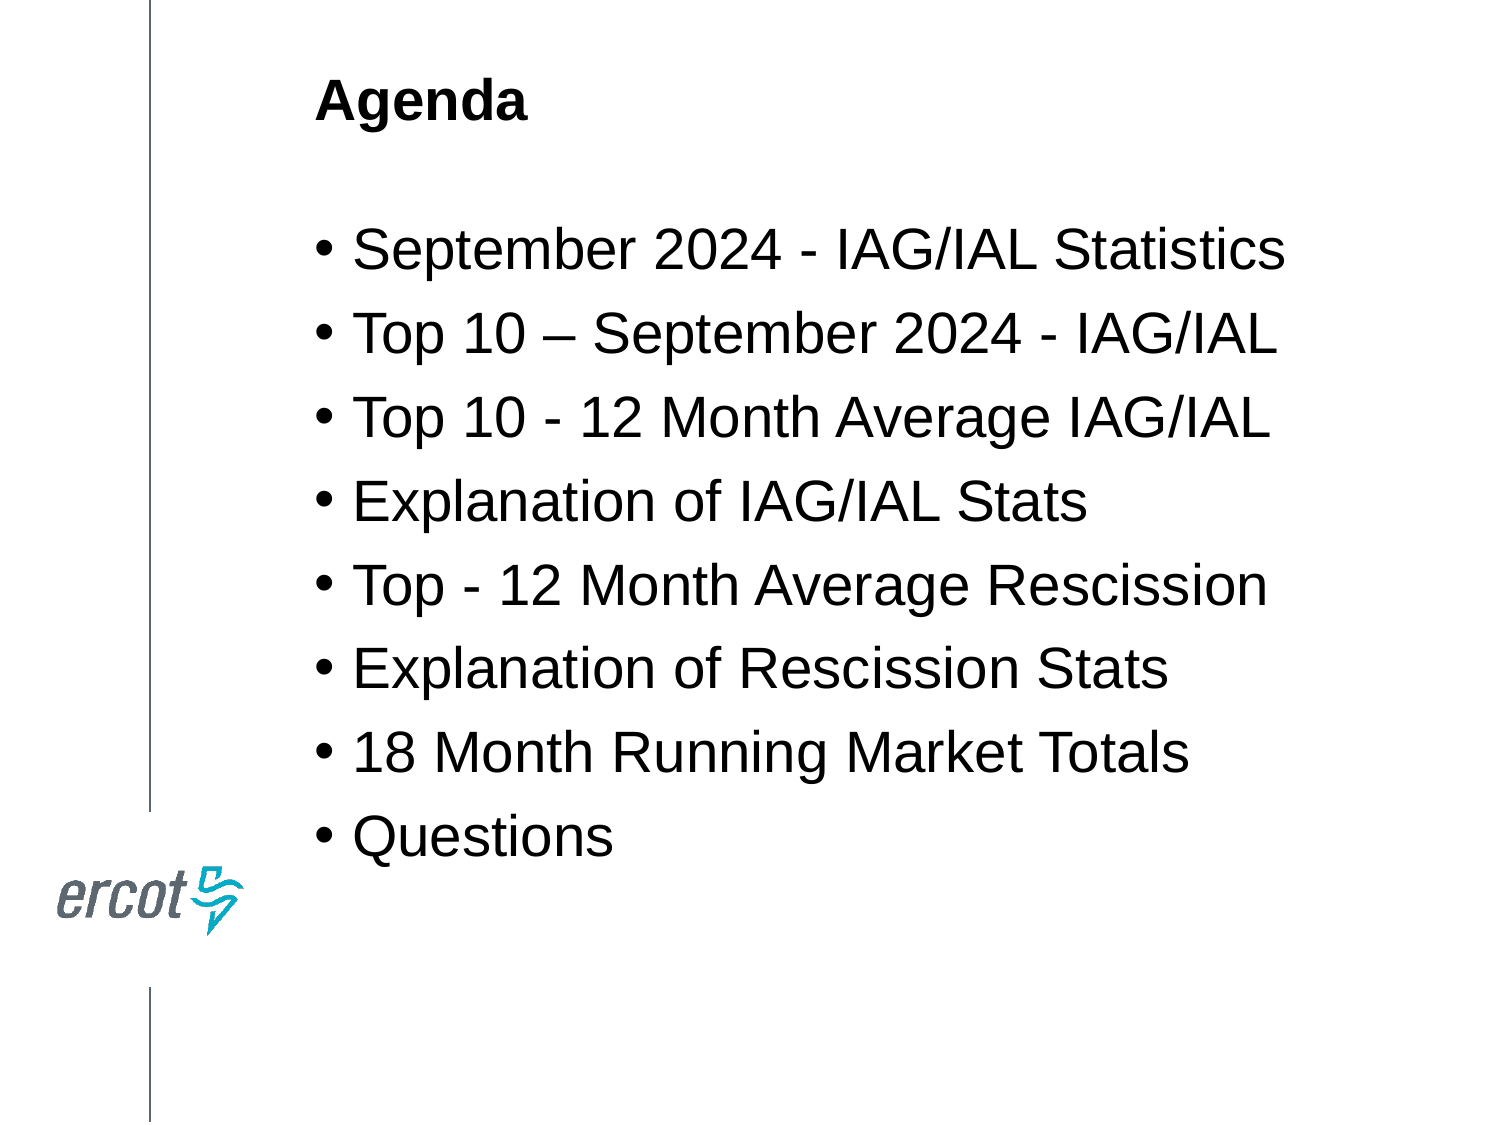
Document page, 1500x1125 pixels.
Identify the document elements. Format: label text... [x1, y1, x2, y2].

picture [53, 862, 247, 938]
list Agenda September 2024 - IAG/IAL Statistics Top 10 – September 2024 - IAG/IAL Top 10 - 12 Month Average IAG/IAL Explanation of IAG/IAL Stats Top - 12 Month Average Rescission Explanation of Rescission Stats 18 Month Running Market Totals Questions [300, 62, 1413, 1025]
